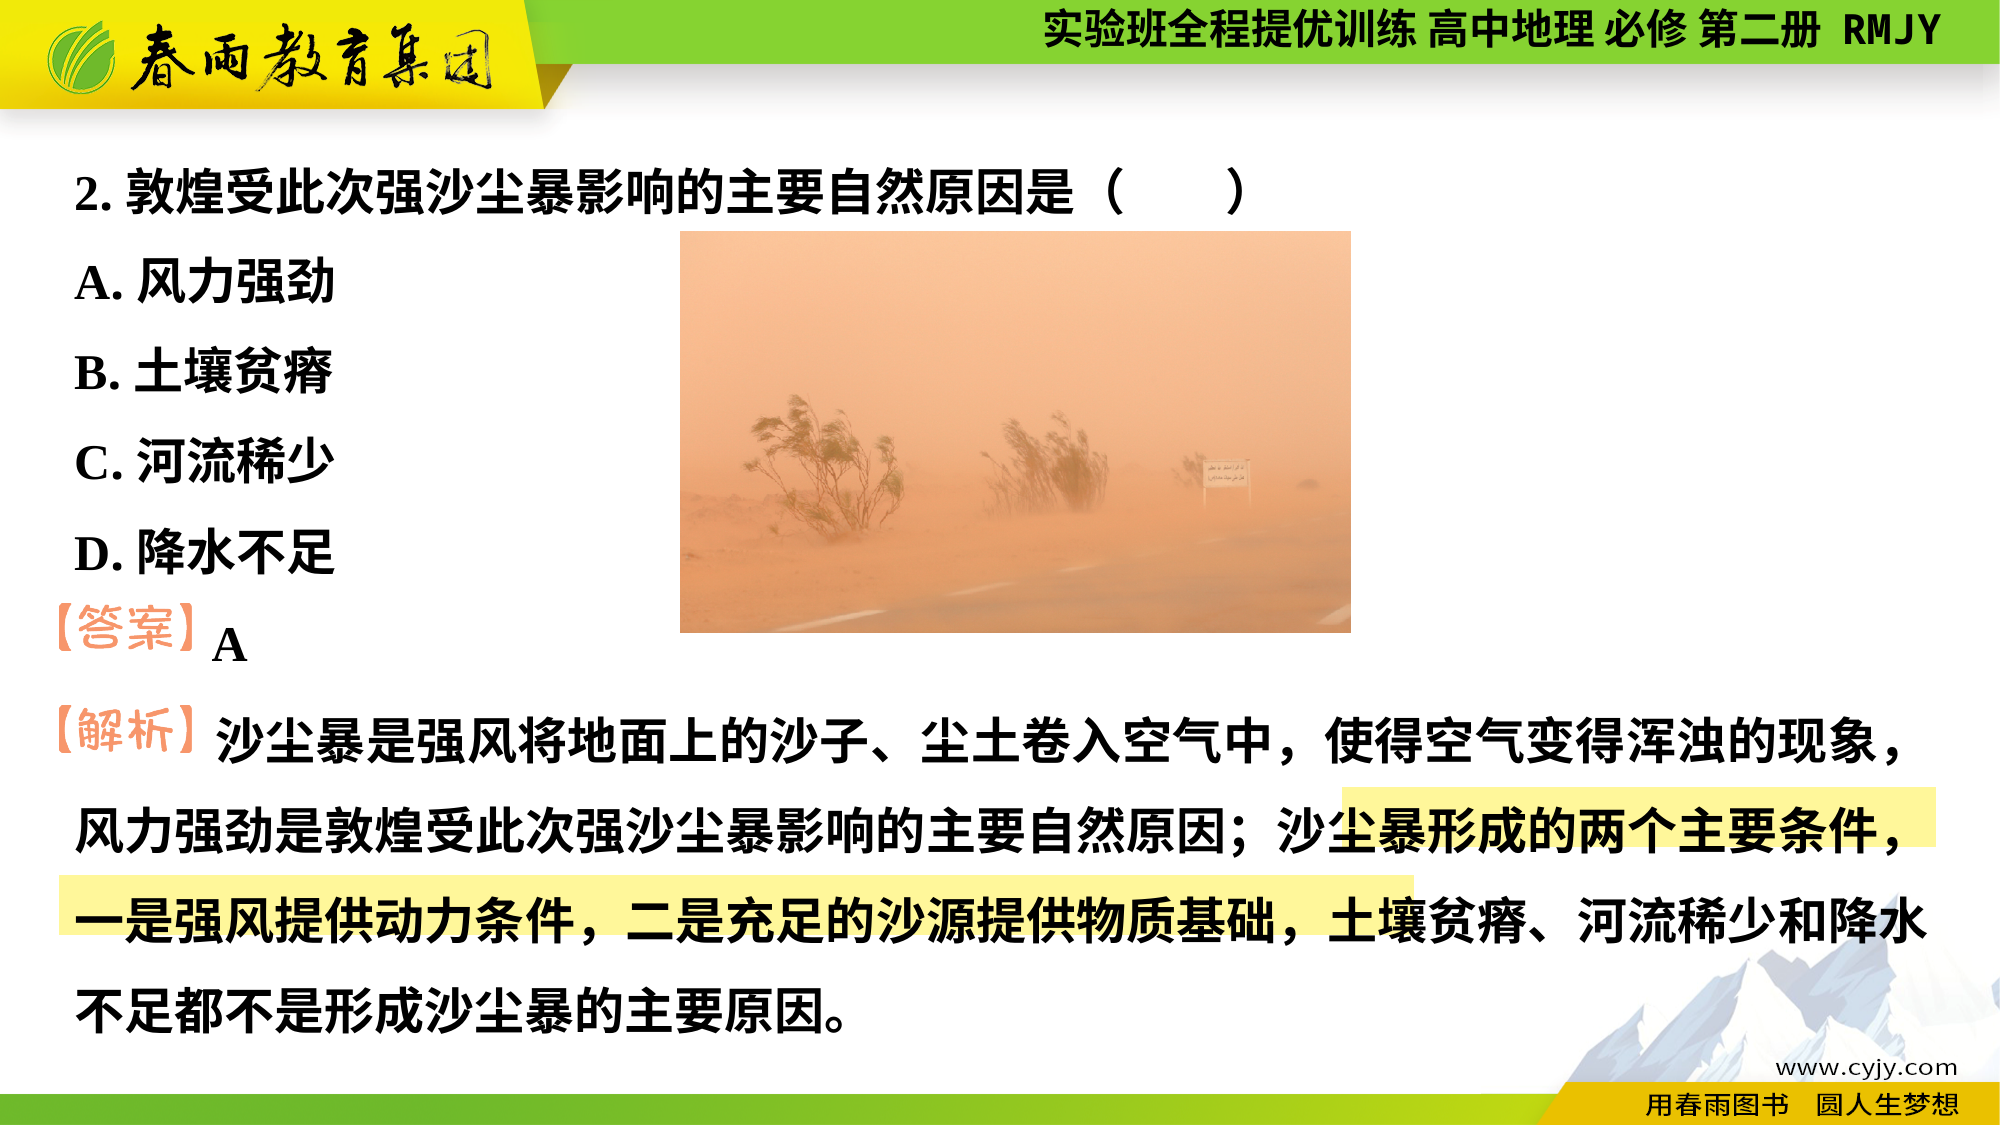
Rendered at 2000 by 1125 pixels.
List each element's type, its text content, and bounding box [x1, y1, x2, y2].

list 2.敦煌受此次强沙尘暴影响的主要自然原因是（ ） A.风力强劲 B.土壤贫瘠 C.河流稀少 D.降水不足 [59, 122, 1944, 573]
text_box A [59, 573, 1944, 671]
picture [0, 0, 2000, 1125]
text_box 沙尘暴是强风将地面上的沙子、尘土卷入空气中，使得空气变得浑浊的现象，风力强劲是敦煌受此次强沙尘暴影响的主要自然原因；沙尘暴形成的两个主要条件，一是强风提供动力条件，二是充足的沙源提供物质基础，土壤贫瘠、河流稀少和降水不足都不是形成沙尘暴的主要原因。 [59, 671, 1944, 1047]
